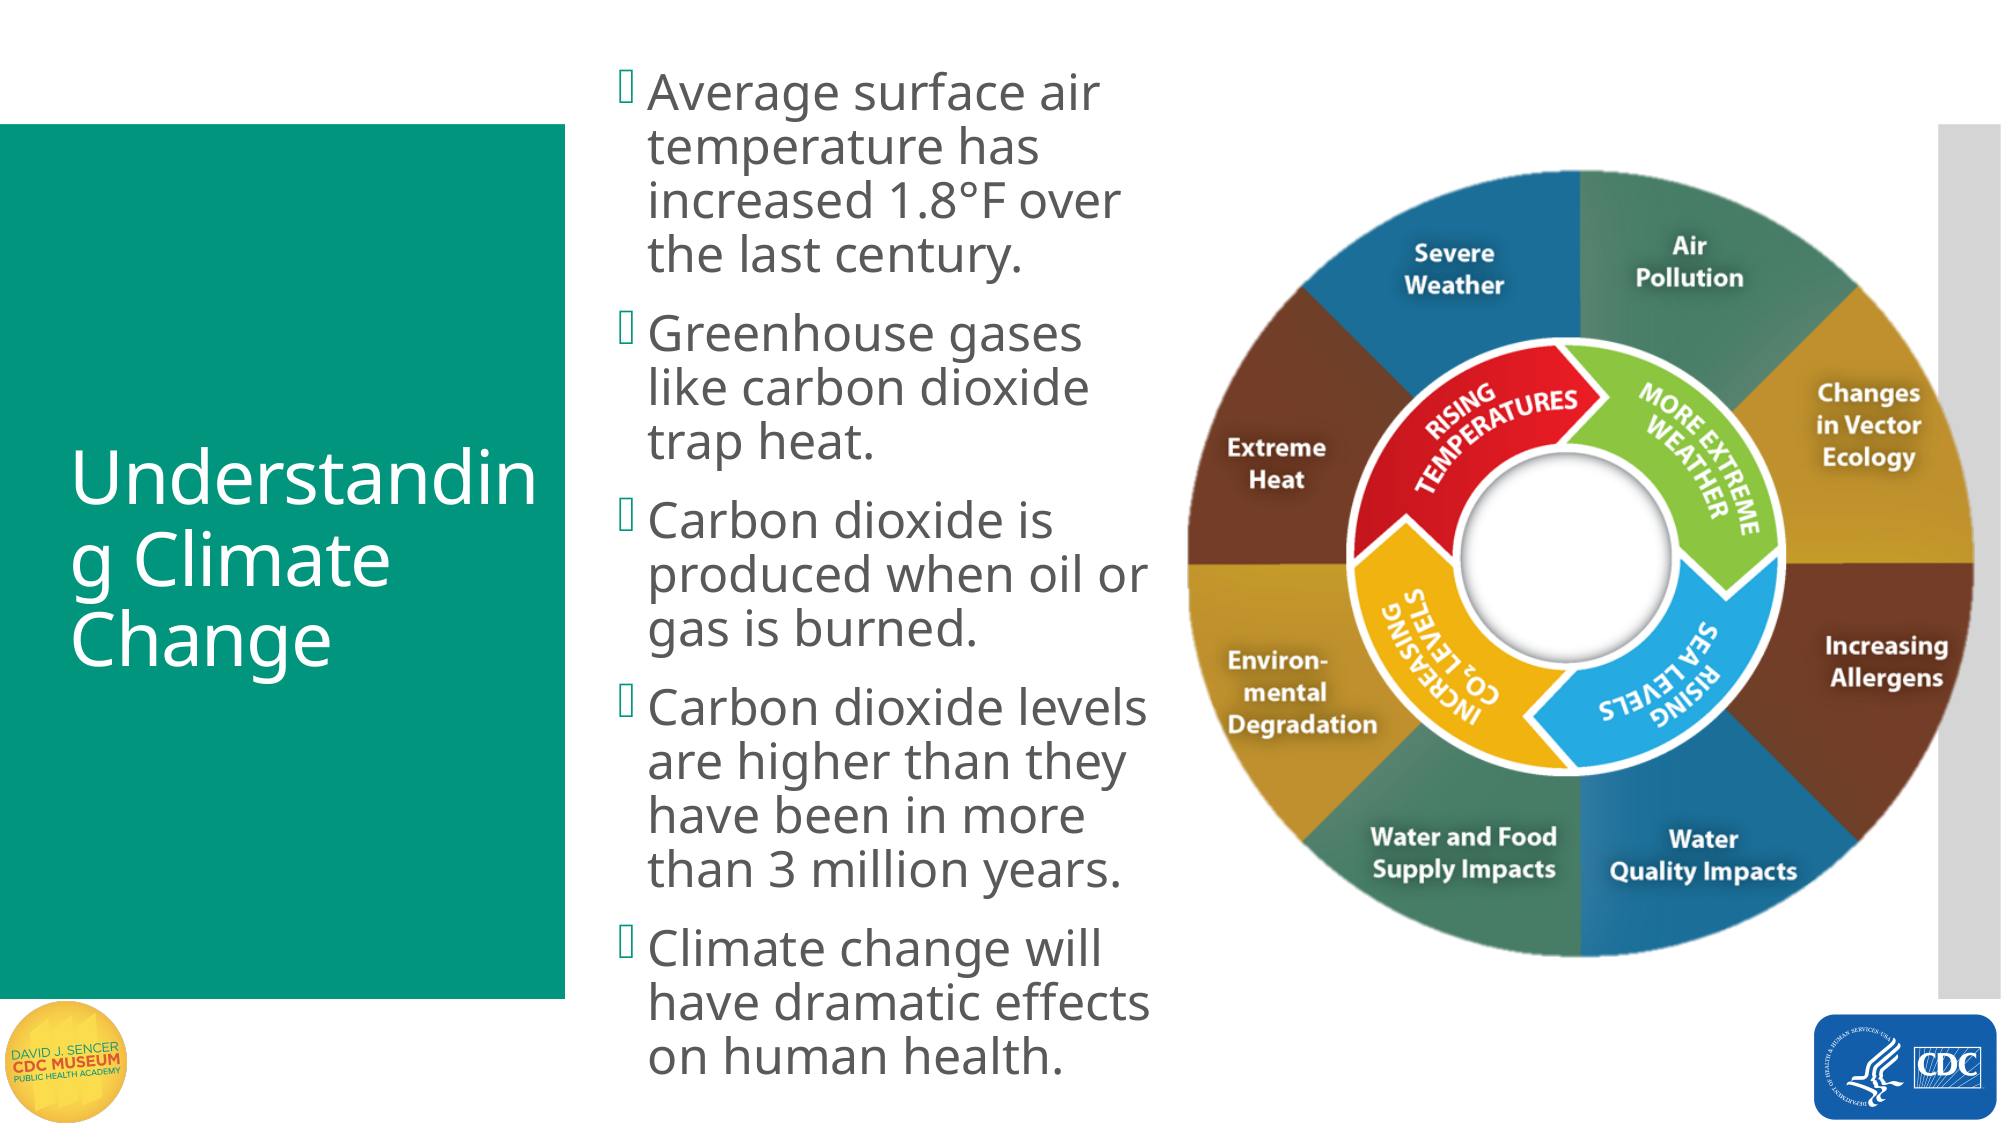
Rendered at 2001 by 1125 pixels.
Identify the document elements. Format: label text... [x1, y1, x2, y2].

picture [1181, 165, 1983, 965]
picture [1801, 1006, 2000, 1125]
picture [4, 1001, 127, 1123]
text_box [0, 124, 566, 1000]
list Average surface air temperature has increased 1.8°F over the last century. Greenhouse gases like carbon dioxide trap heat. Carbon dioxide is produced when oil or gas is burned. Carbon dioxide levels are higher than they have been in more than 3 million years. Climate change will have dramatic effects on human health. [602, 77, 1181, 1075]
text_box [1937, 124, 2000, 1000]
title Understanding Climate Change [54, 184, 565, 940]
